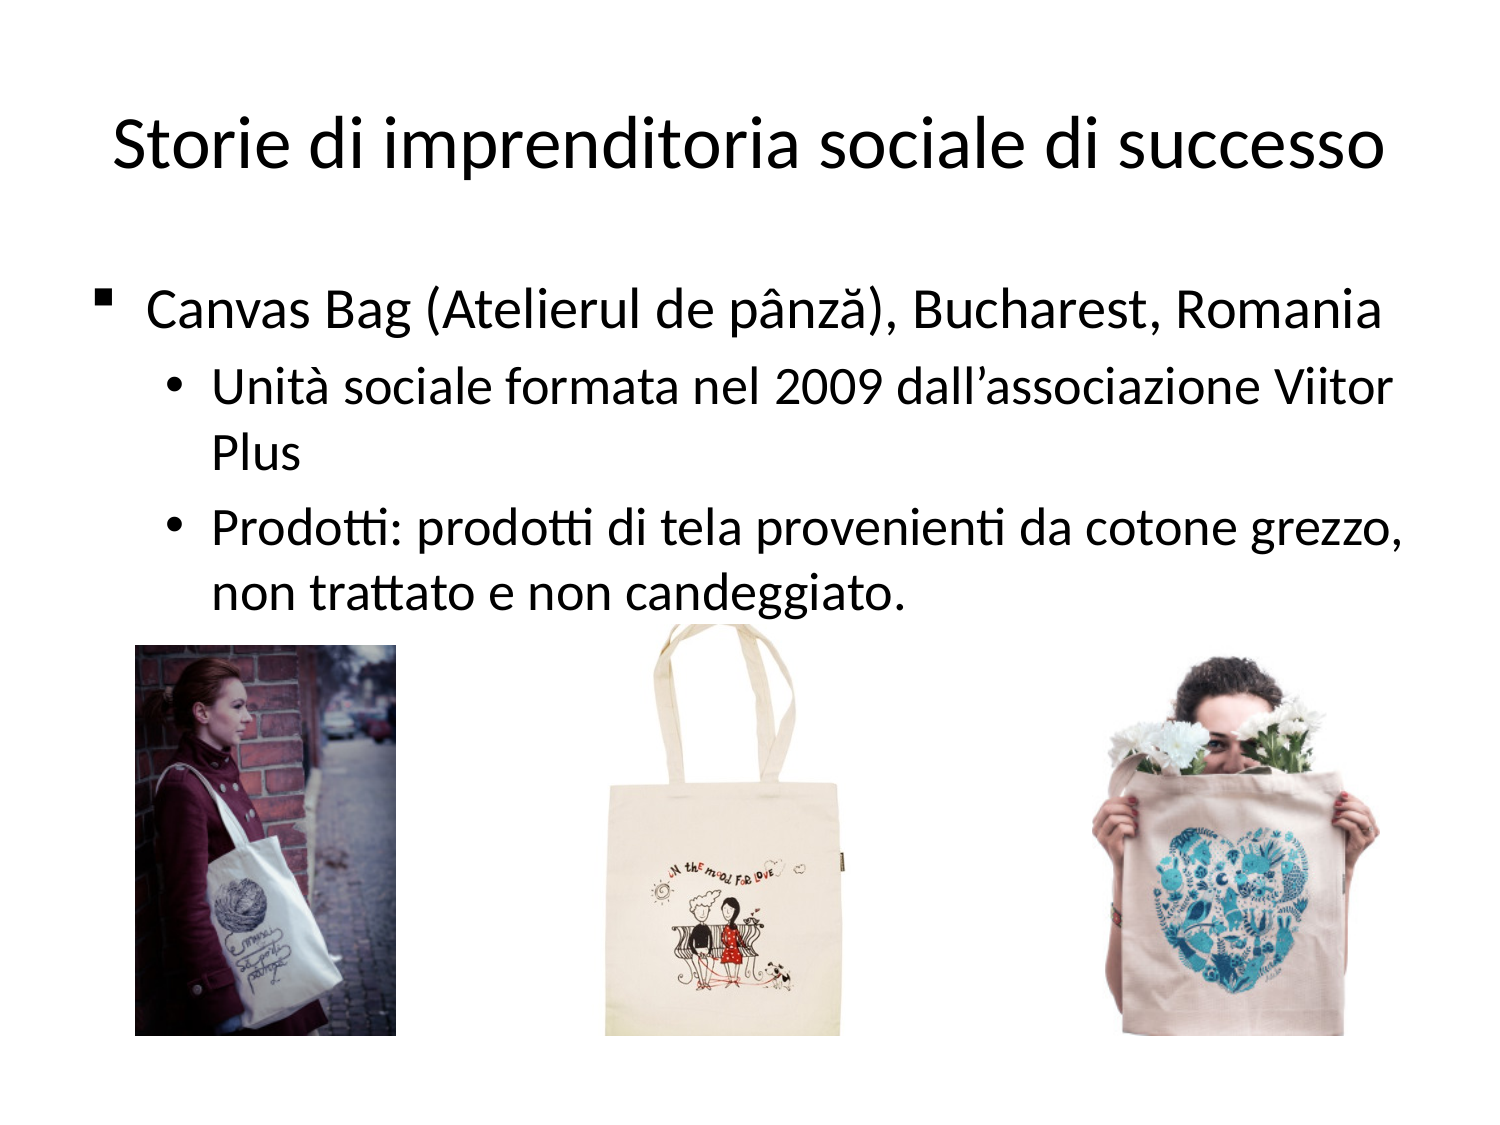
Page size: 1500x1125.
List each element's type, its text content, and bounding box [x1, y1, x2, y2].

picture [135, 644, 396, 1036]
list Canvas Bag (Atelierul de pânză), Bucharest, Romania Unità sociale formata nel 2009 dall’associazione Viitor Plus Prodotti: prodotti di tela provenienti da cotone grezzo, non trattato e non candeggiato. [75, 262, 1425, 1005]
title Storie di imprenditoria sociale di successo [75, 45, 1425, 233]
picture [1092, 635, 1381, 1036]
picture [560, 624, 890, 1036]
